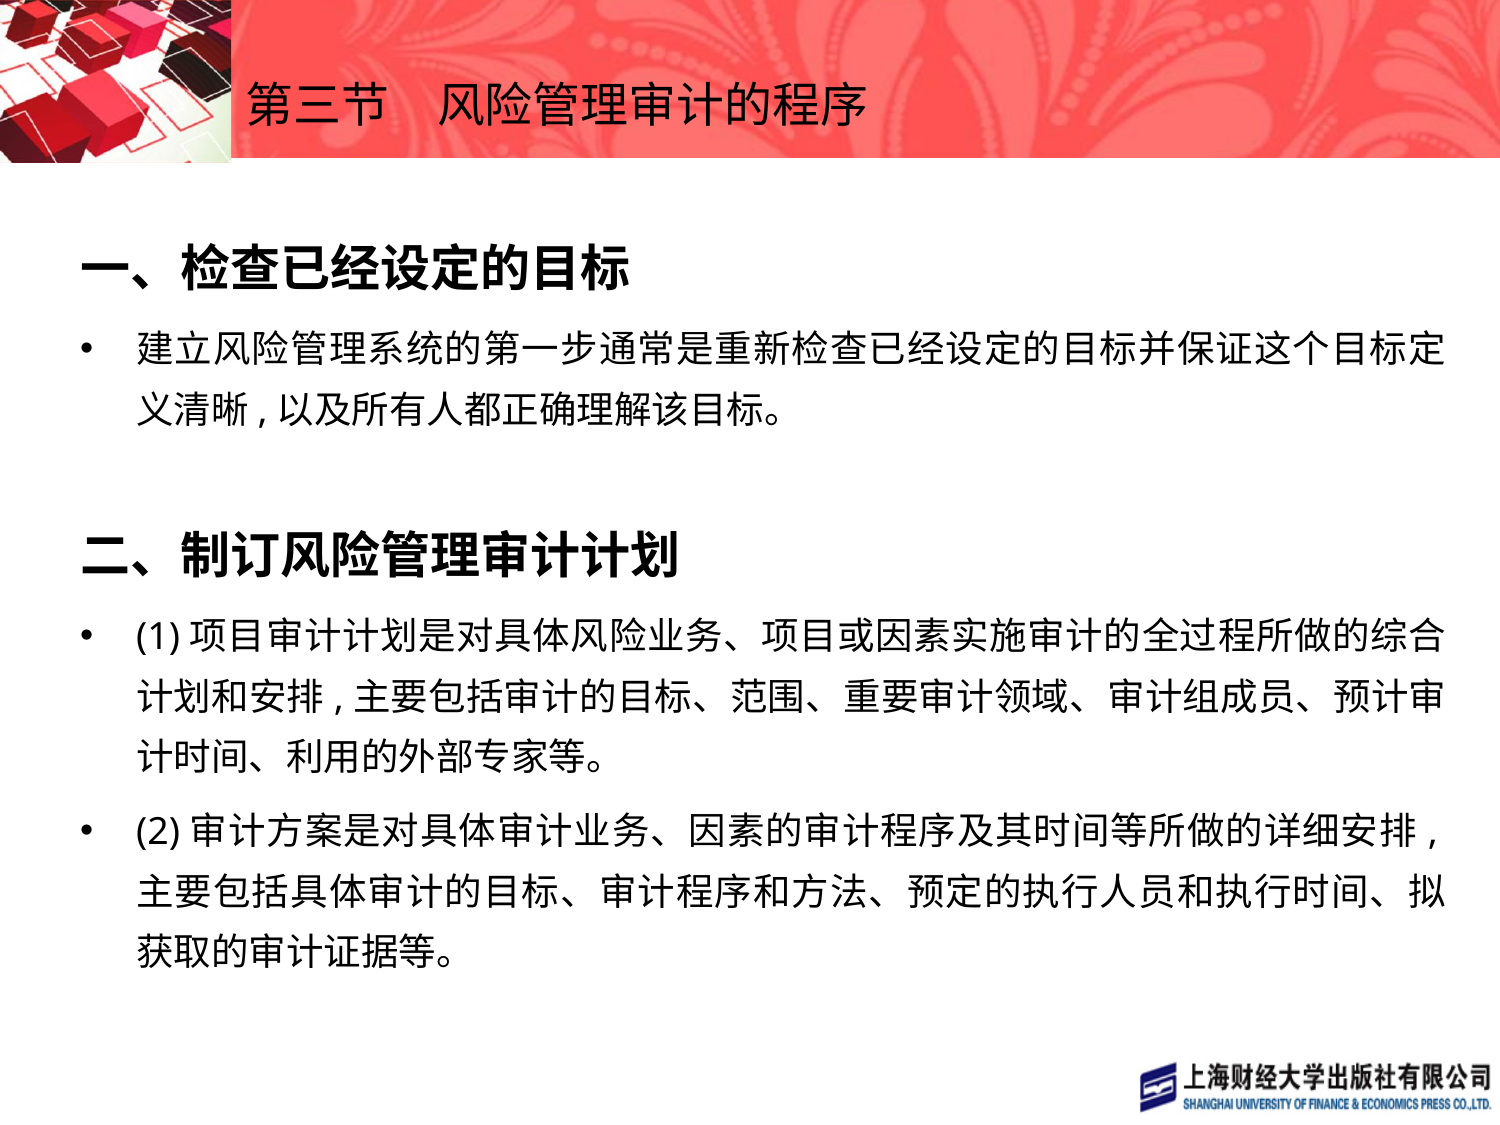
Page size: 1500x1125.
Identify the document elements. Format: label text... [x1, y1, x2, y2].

picture [1139, 1058, 1495, 1118]
title 第三节 风险管理审计的程序 [230, 45, 1461, 161]
list 一、检查已经设定的目标 建立风险管理系统的第一步通常是重新检查已经设定的目标并保证这个目标定义清晰,以及所有人都正确理解该目标。 二、制订风险管理审计计划 (1)项目审计计划是对具体风险业务、项目或因素实施审计的全过程所做的综合计划和安排,主要包括审计的目标、范围、重要审计领域、审计组成员、预计审计时间、利用的外部专家等。 (2)审计方案是对具体审计业务、因素的审计程序及其时间等所做的详细安排,主要包括具体审计的目标、审计程序和方法、预定的执行人员和执行时间、拟获取的审计证据等。 [64, 208, 1462, 1047]
